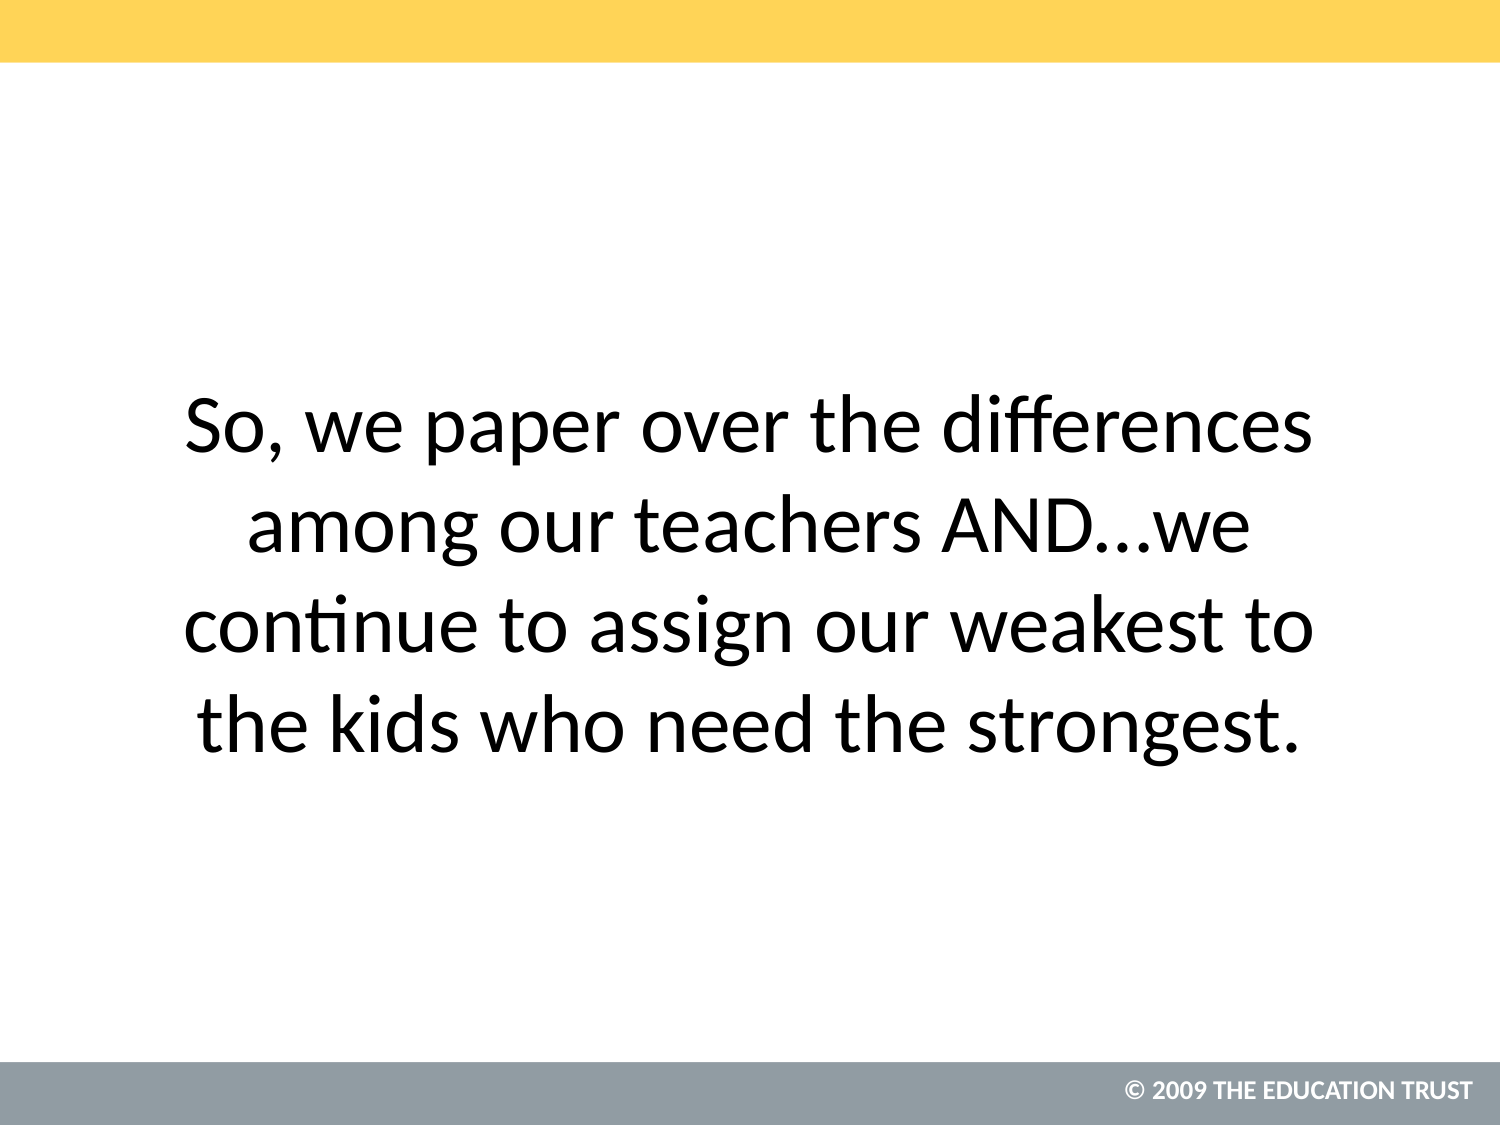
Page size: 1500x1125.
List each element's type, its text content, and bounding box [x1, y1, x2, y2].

title So, we paper over the differences among our teachers AND…we continue to assign our weakest to the kids who need the strongest. [112, 274, 1388, 863]
